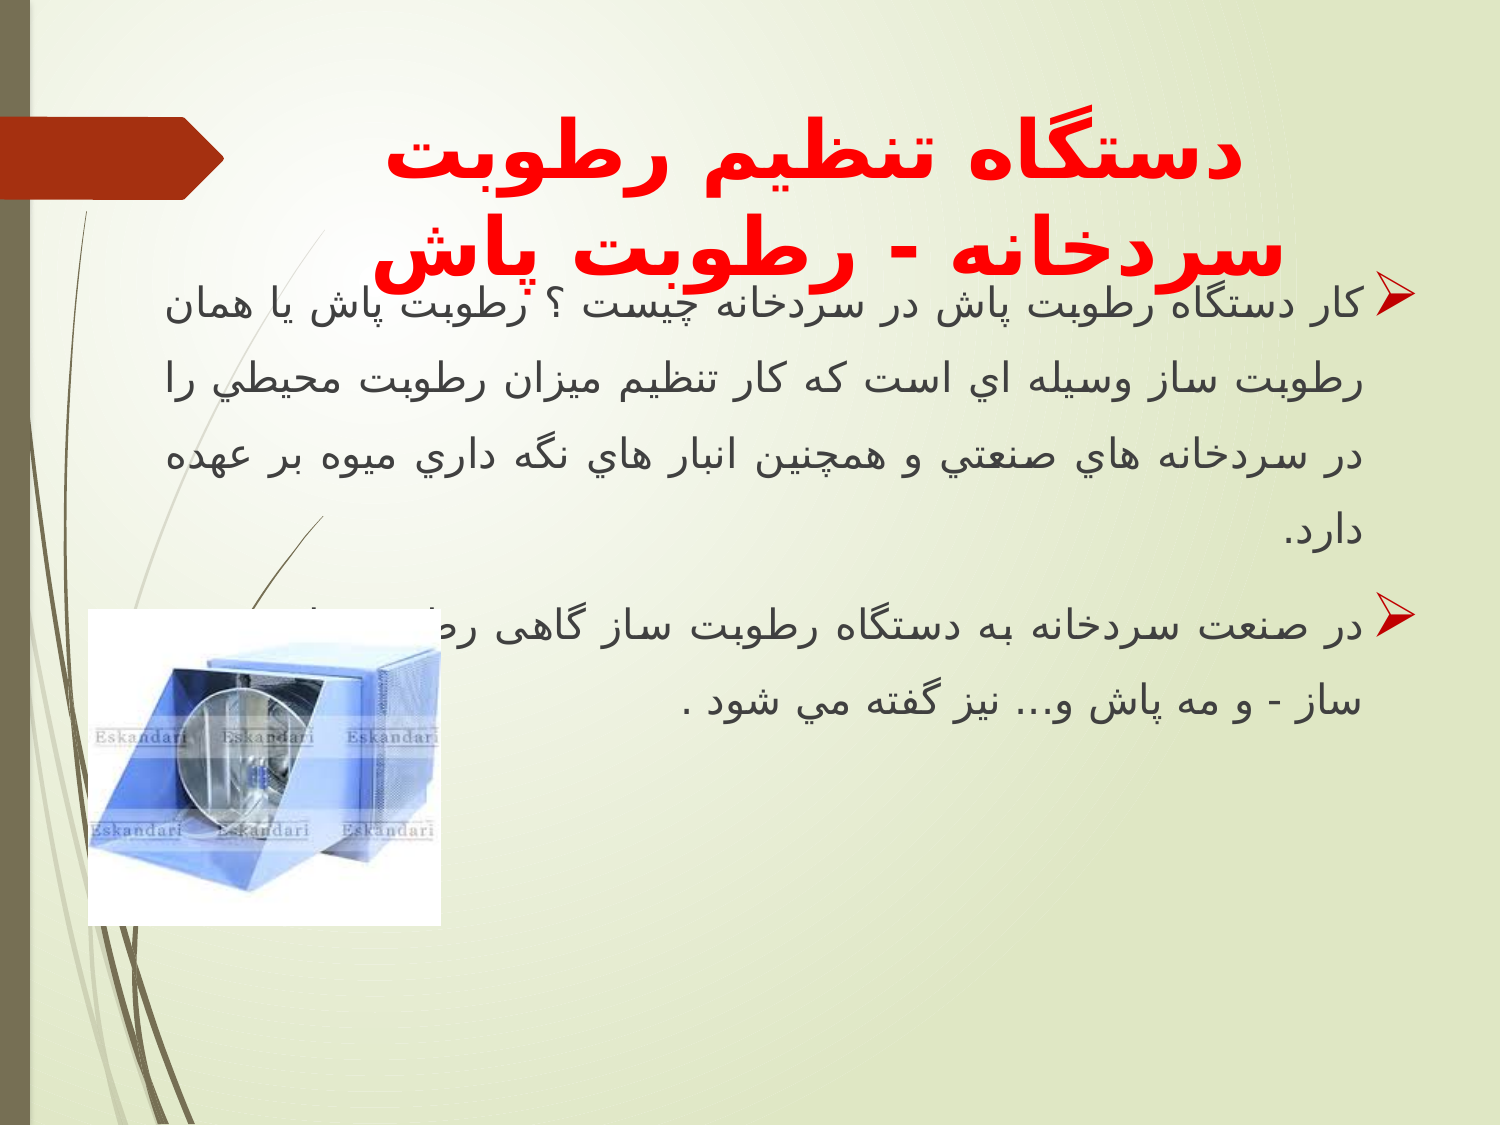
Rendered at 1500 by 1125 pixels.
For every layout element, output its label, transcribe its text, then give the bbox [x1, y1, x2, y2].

title دستگاه تنظيم رطوبت سردخانه - رطوبت پاش [194, 90, 1436, 243]
list کار دستگاه رطوبت پاش در سردخانه چيست ؟ رطوبت پاش يا همان رطوبت ساز وسيله اي است که کار تنظيم ميزان رطوبت محيطي را در سردخانه هاي صنعتي و همچنين انبار هاي نگه داري ميوه بر عهده دارد. در صنعت سردخانه به دستگاه رطوبت ساز گاهی رطوبت پاش - مه ساز - و مه پاش و... نيز گفته مي شود . [147, 243, 1436, 864]
picture [88, 609, 441, 927]
